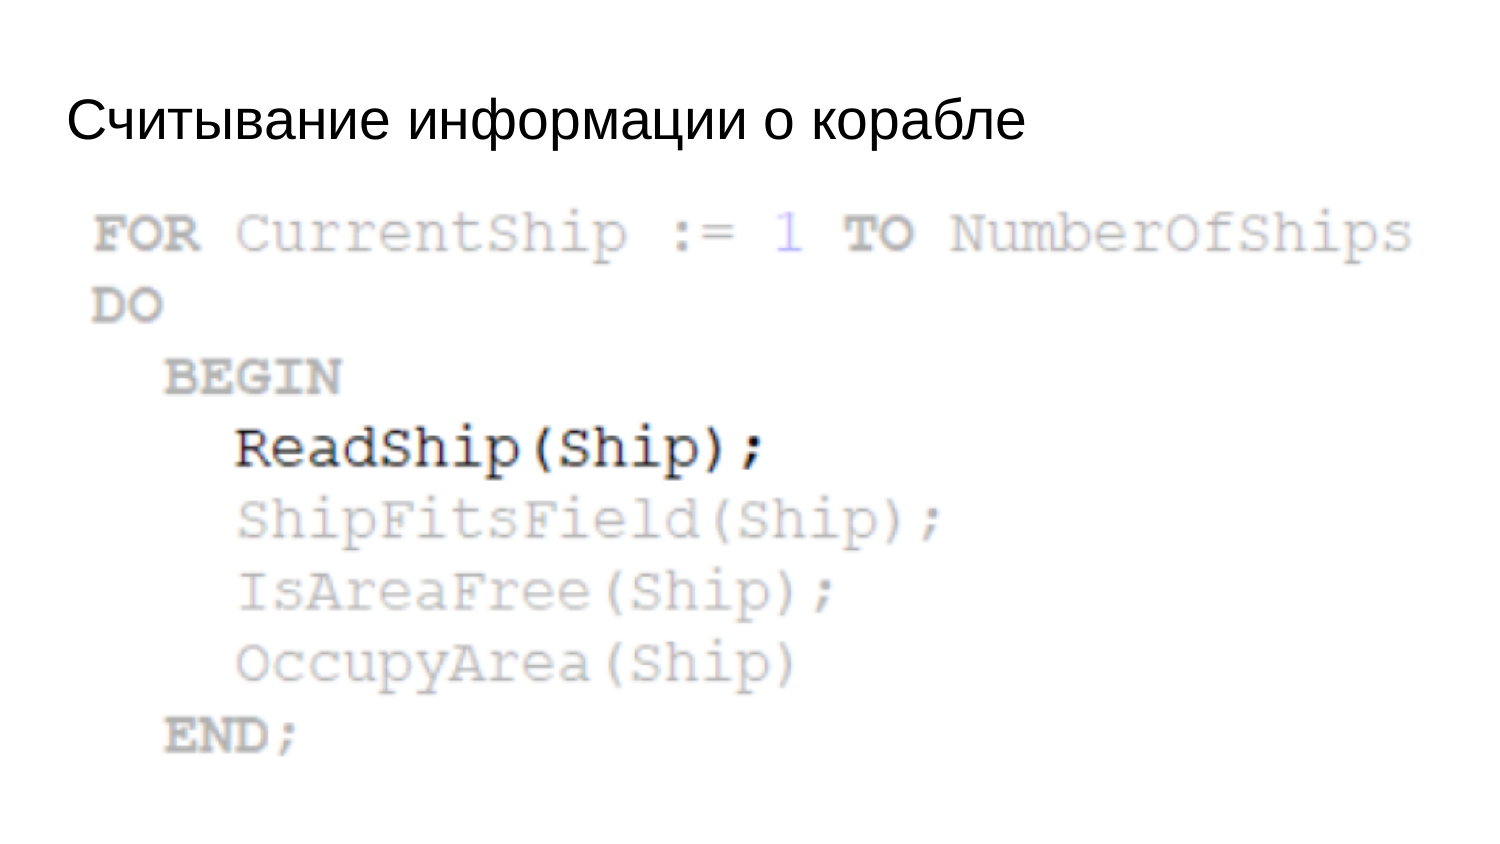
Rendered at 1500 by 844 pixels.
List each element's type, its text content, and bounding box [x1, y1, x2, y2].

picture [24, 191, 1476, 780]
title Считывание информации о корабле [51, 72, 1449, 167]
